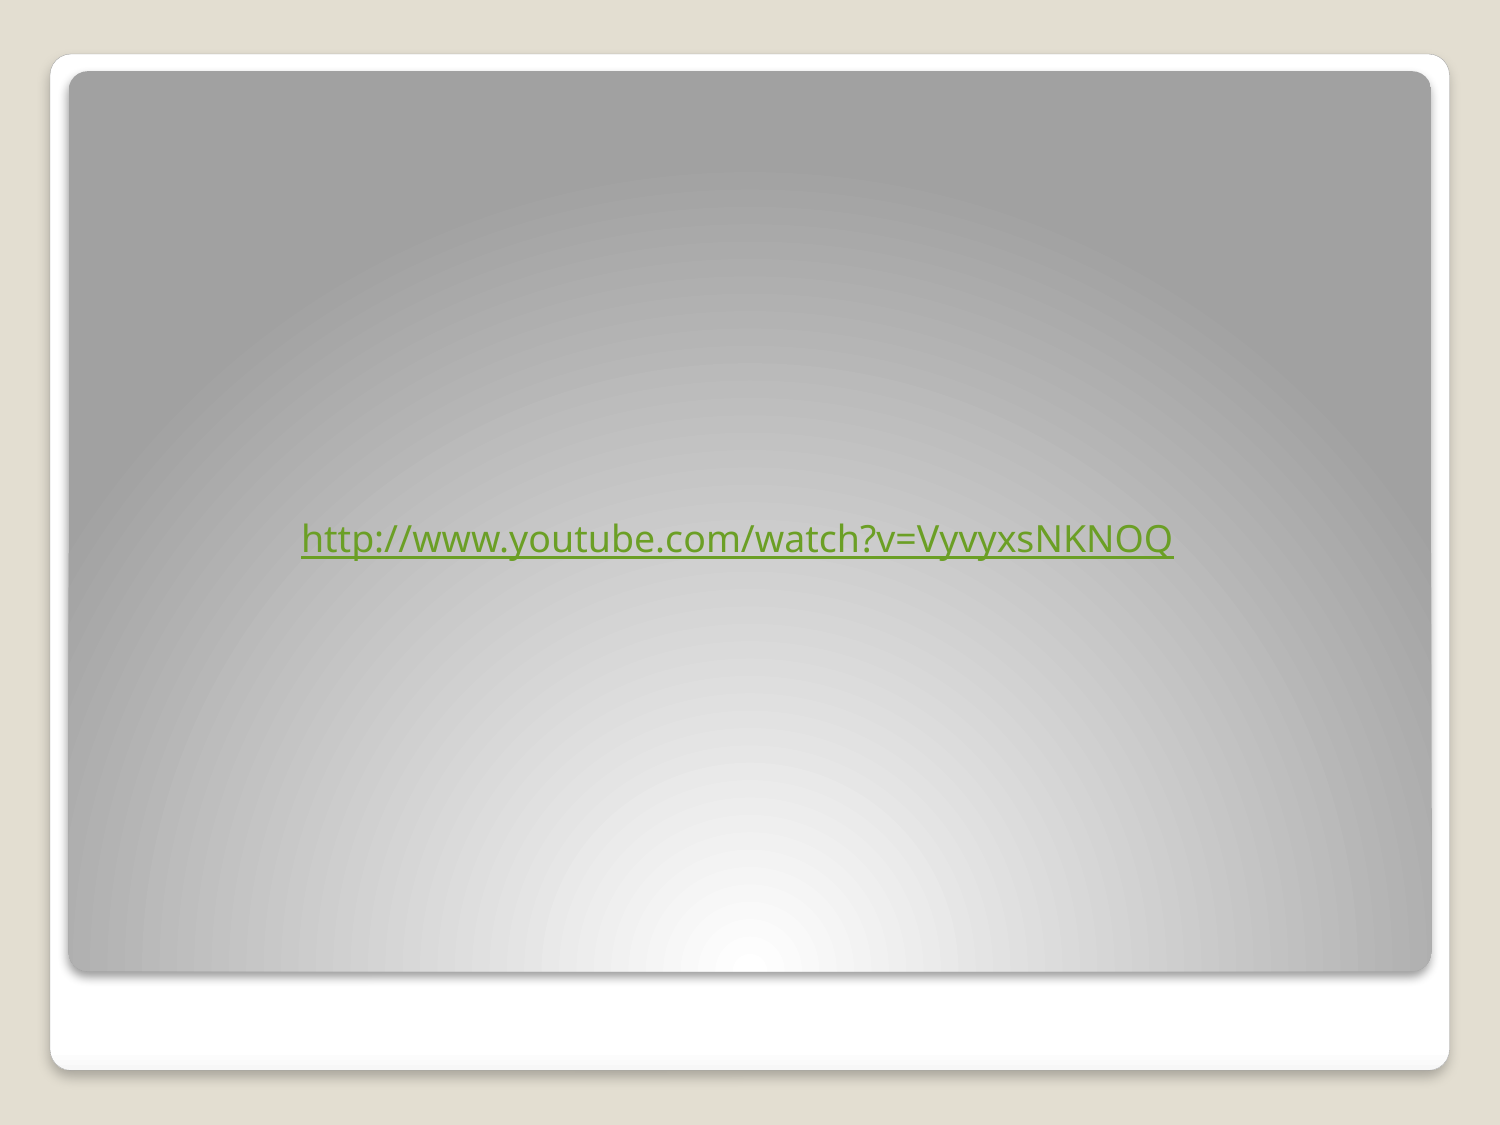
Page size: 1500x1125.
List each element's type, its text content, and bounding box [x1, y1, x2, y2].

text_box http://www.youtube.com/watch?v=VyvyxsNKNOQ [237, 508, 1238, 619]
